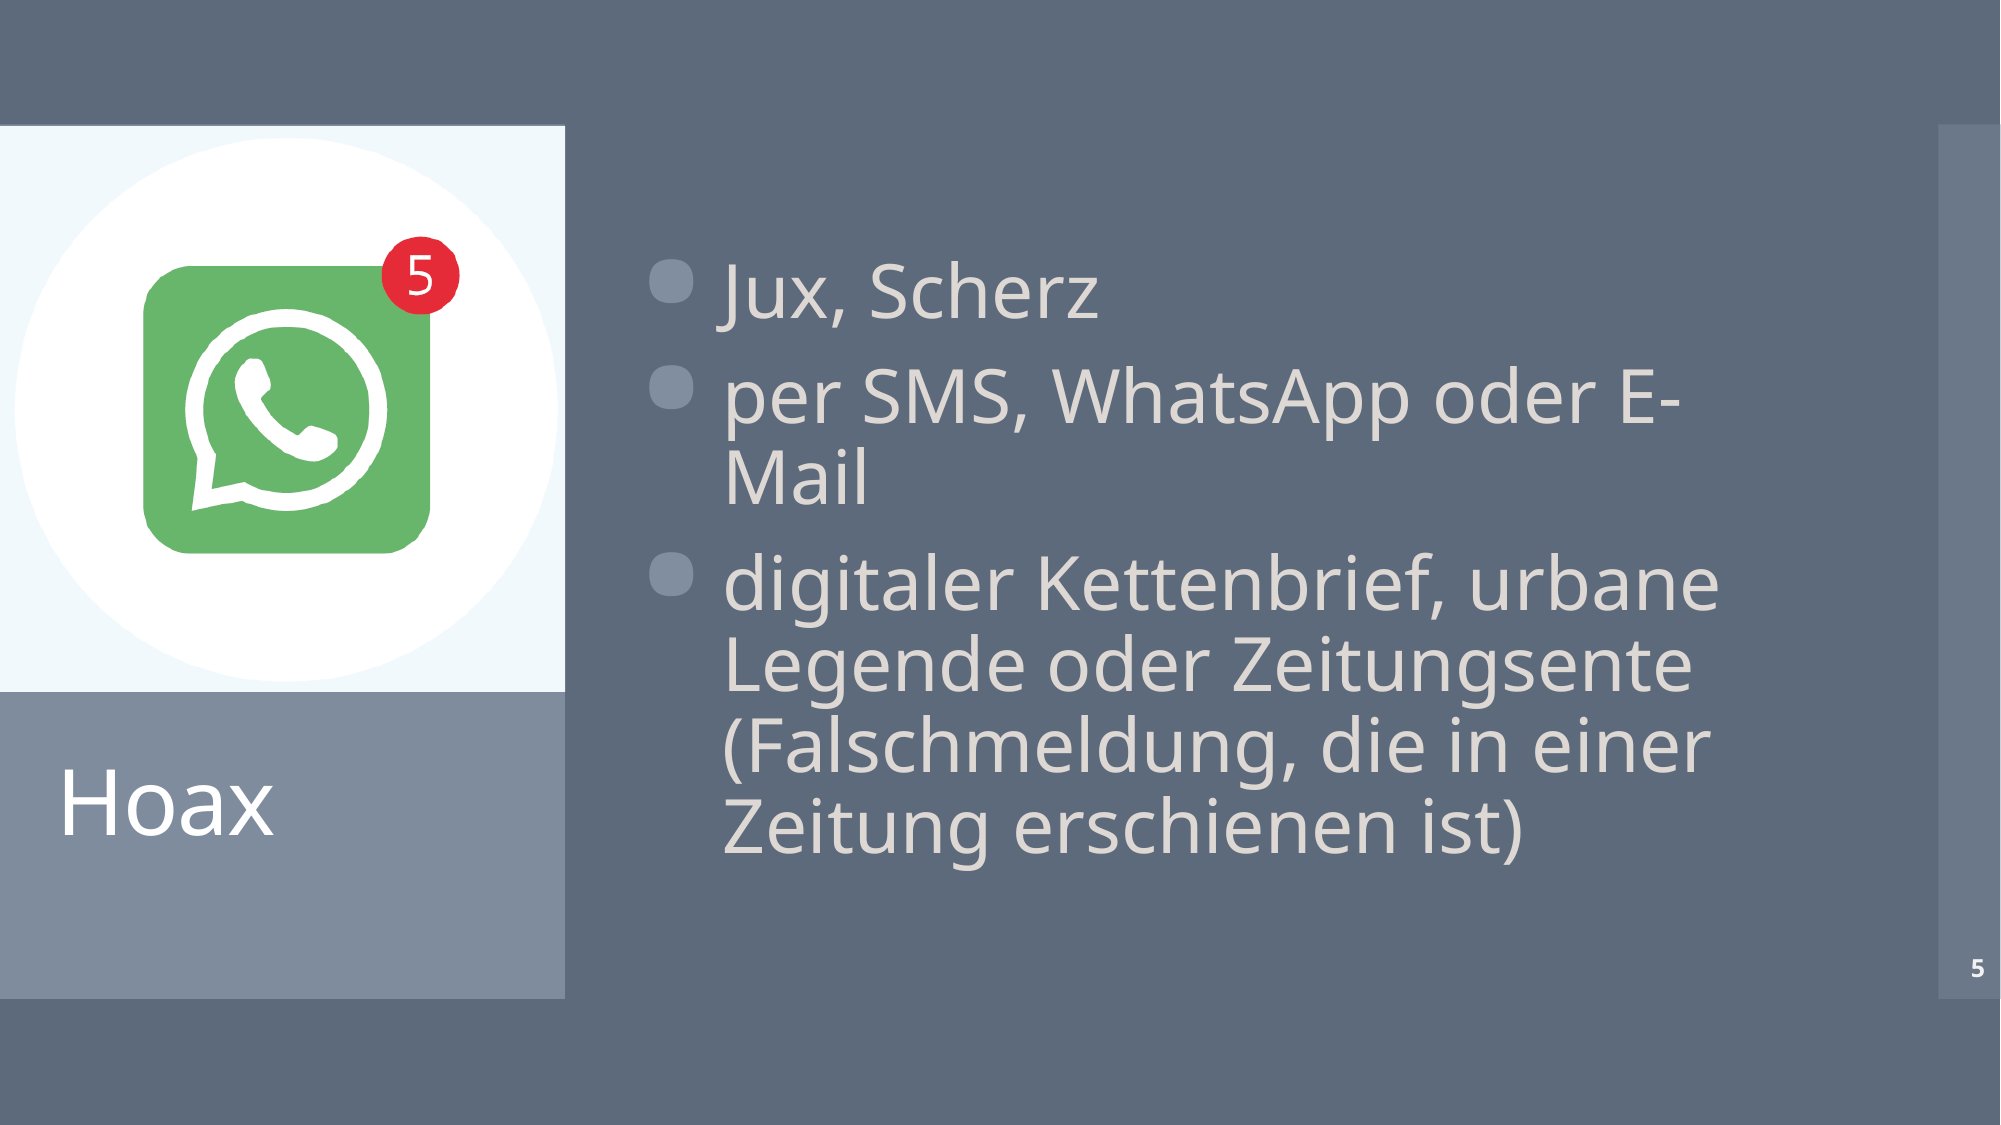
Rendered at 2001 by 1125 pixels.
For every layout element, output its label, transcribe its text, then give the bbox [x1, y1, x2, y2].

slide_number 5 [1941, 939, 2000, 999]
list Jux, Scherz per SMS, WhatsApp oder E-Mail digitaler Kettenbrief, urbane Legende oder Zeitungsente (Falschmeldung, die in einer Zeitung erschienen ist) [634, 141, 1835, 982]
title Hoax [41, 692, 525, 940]
picture [0, 126, 566, 692]
